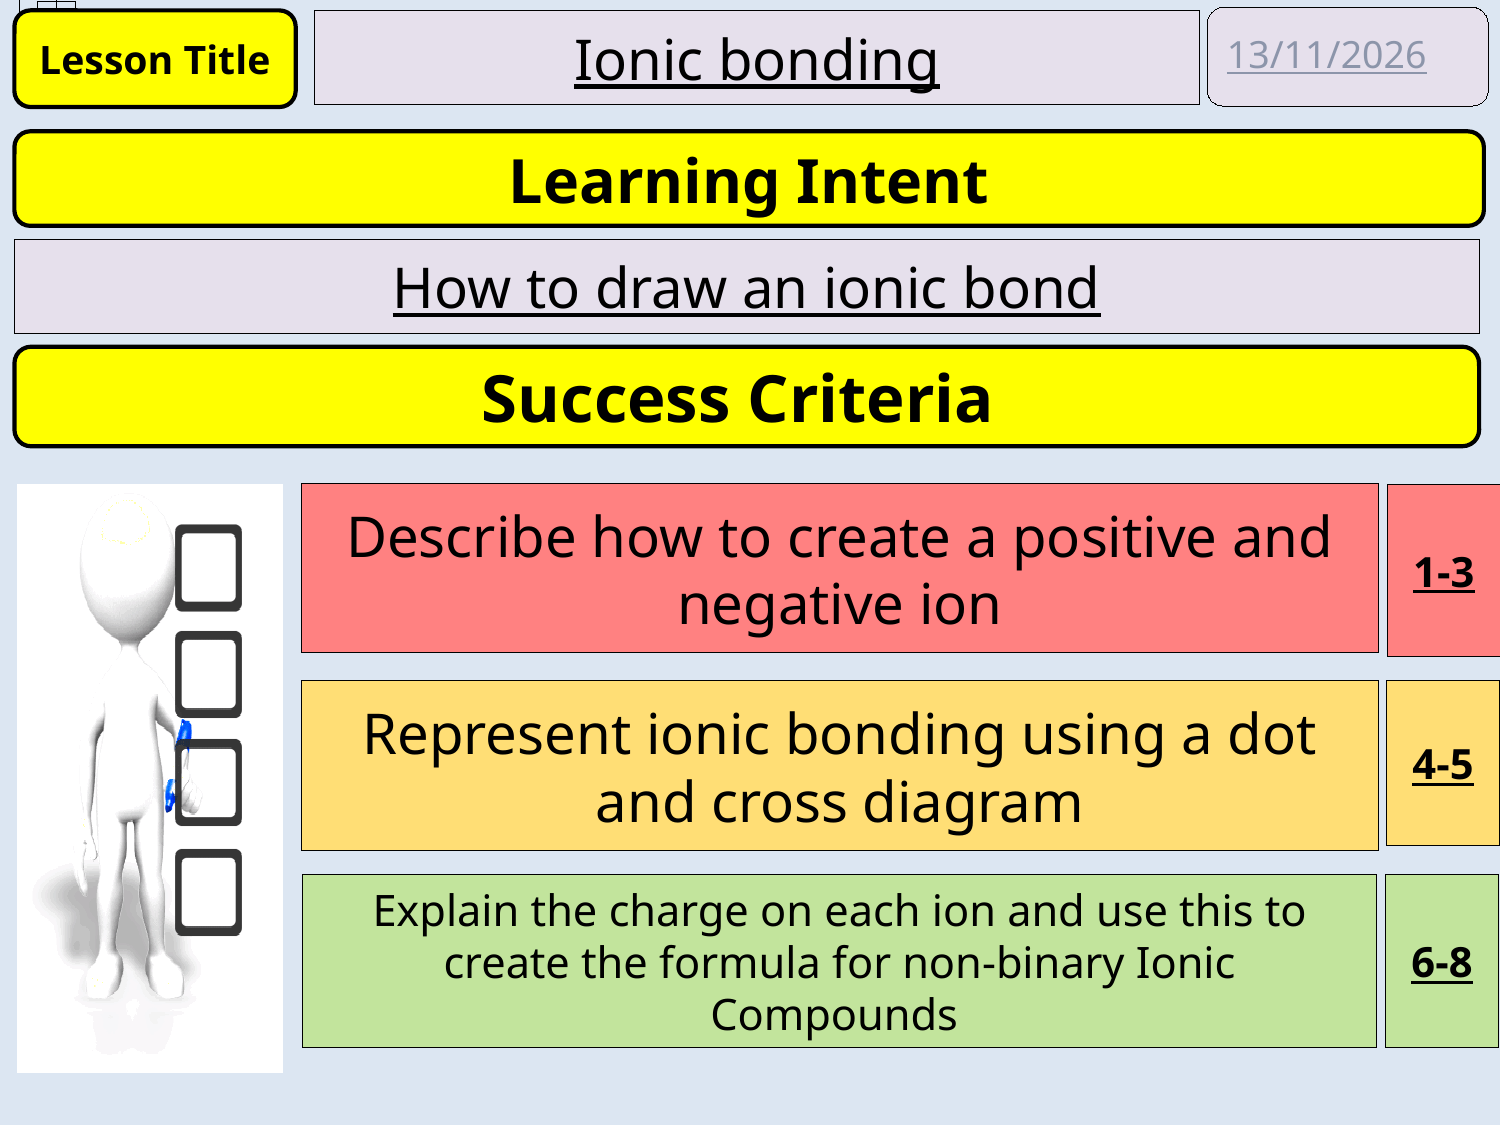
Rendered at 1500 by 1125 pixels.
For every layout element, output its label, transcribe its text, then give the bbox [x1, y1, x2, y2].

list Describe how to create a positive and negative ion [301, 483, 1379, 653]
list Explain the charge on each ion and use this to create the formula for non-binary Ionic Compounds [302, 874, 1377, 1048]
list Represent ionic bonding using a dot and cross diagram [301, 680, 1379, 851]
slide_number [1207, 7, 1489, 107]
list How to draw an ionic bond [14, 239, 1480, 334]
list Ionic bonding [314, 10, 1200, 105]
list 4-5 [1386, 680, 1500, 846]
picture [17, 484, 283, 1073]
list 1-3 [1387, 484, 1500, 657]
list 6-8 [1385, 874, 1499, 1048]
